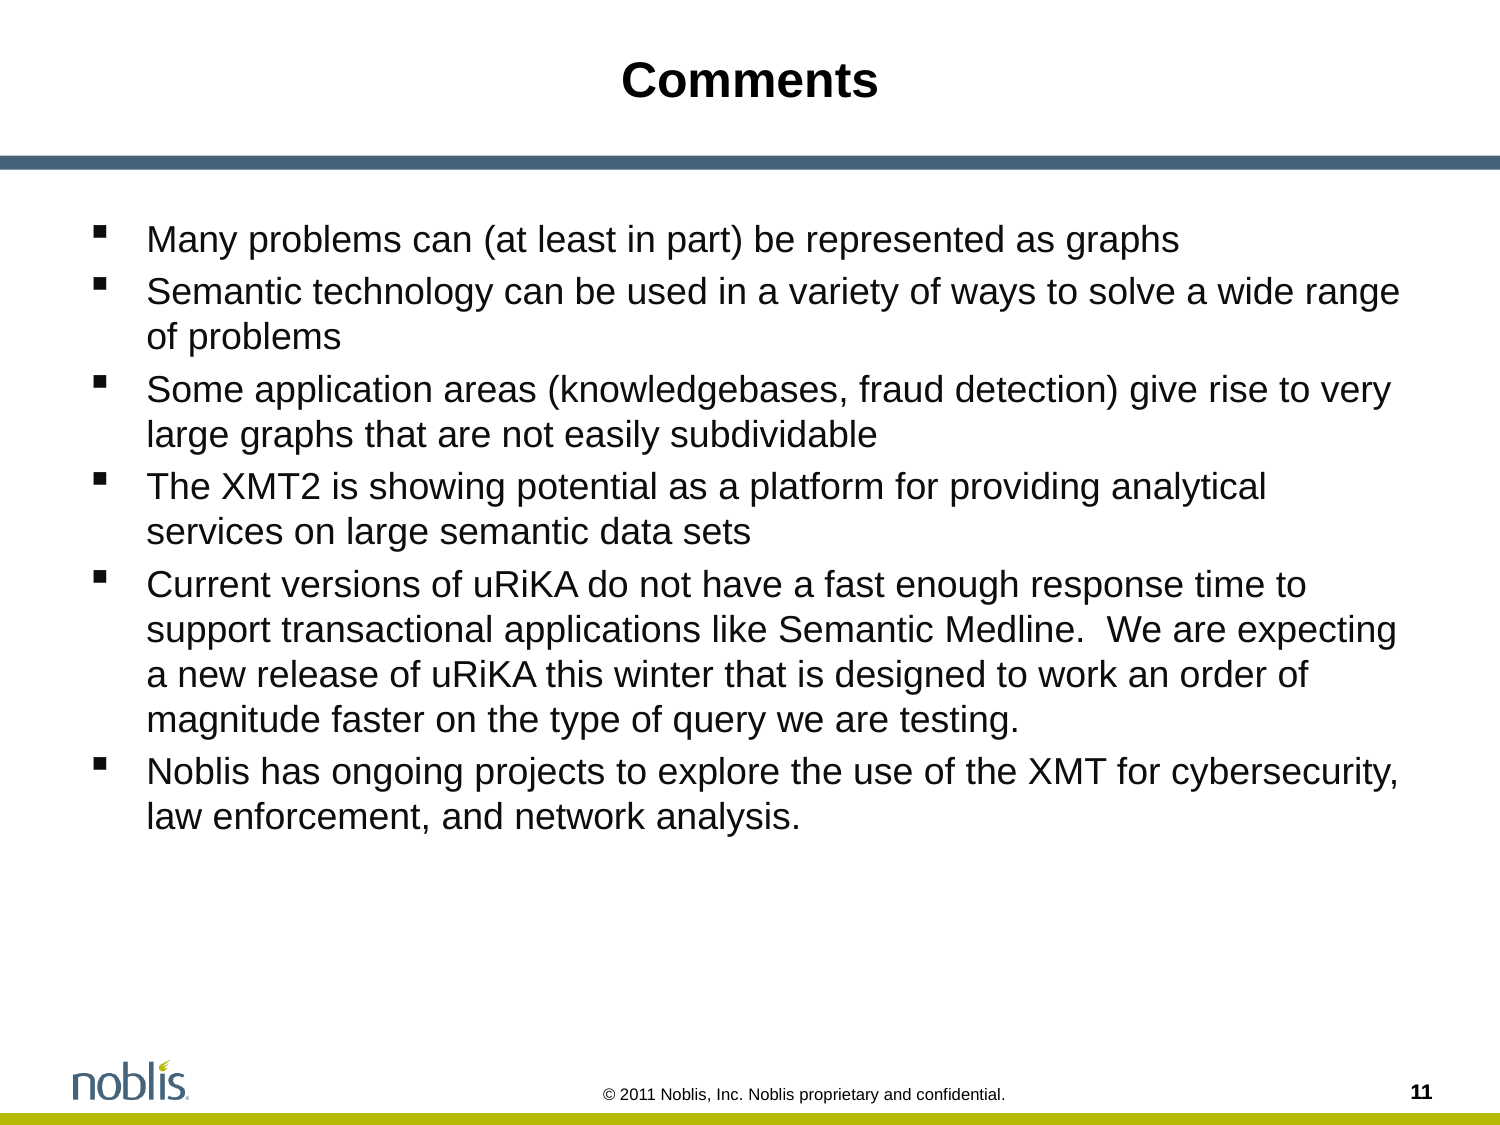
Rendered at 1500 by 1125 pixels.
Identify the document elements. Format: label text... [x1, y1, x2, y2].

list Many problems can (at least in part) be represented as graphs Semantic technology can be used in a variety of ways to solve a wide range of problems Some application areas (knowledgebases, fraud detection) give rise to very large graphs that are not easily subdividable The XMT2 is showing potential as a platform for providing analytical services on large semantic data sets Current versions of uRiKA do not have a fast enough response time to support transactional applications like Semantic Medline. We are expecting a new release of uRiKA this winter that is designed to work an order of magnitude faster on the type of query we are testing. Noblis has ongoing projects to explore the use of the XMT for cybersecurity, law enforcement, and network analysis. [74, 206, 1426, 980]
title Comments [74, 0, 1426, 156]
picture [73, 1059, 189, 1100]
